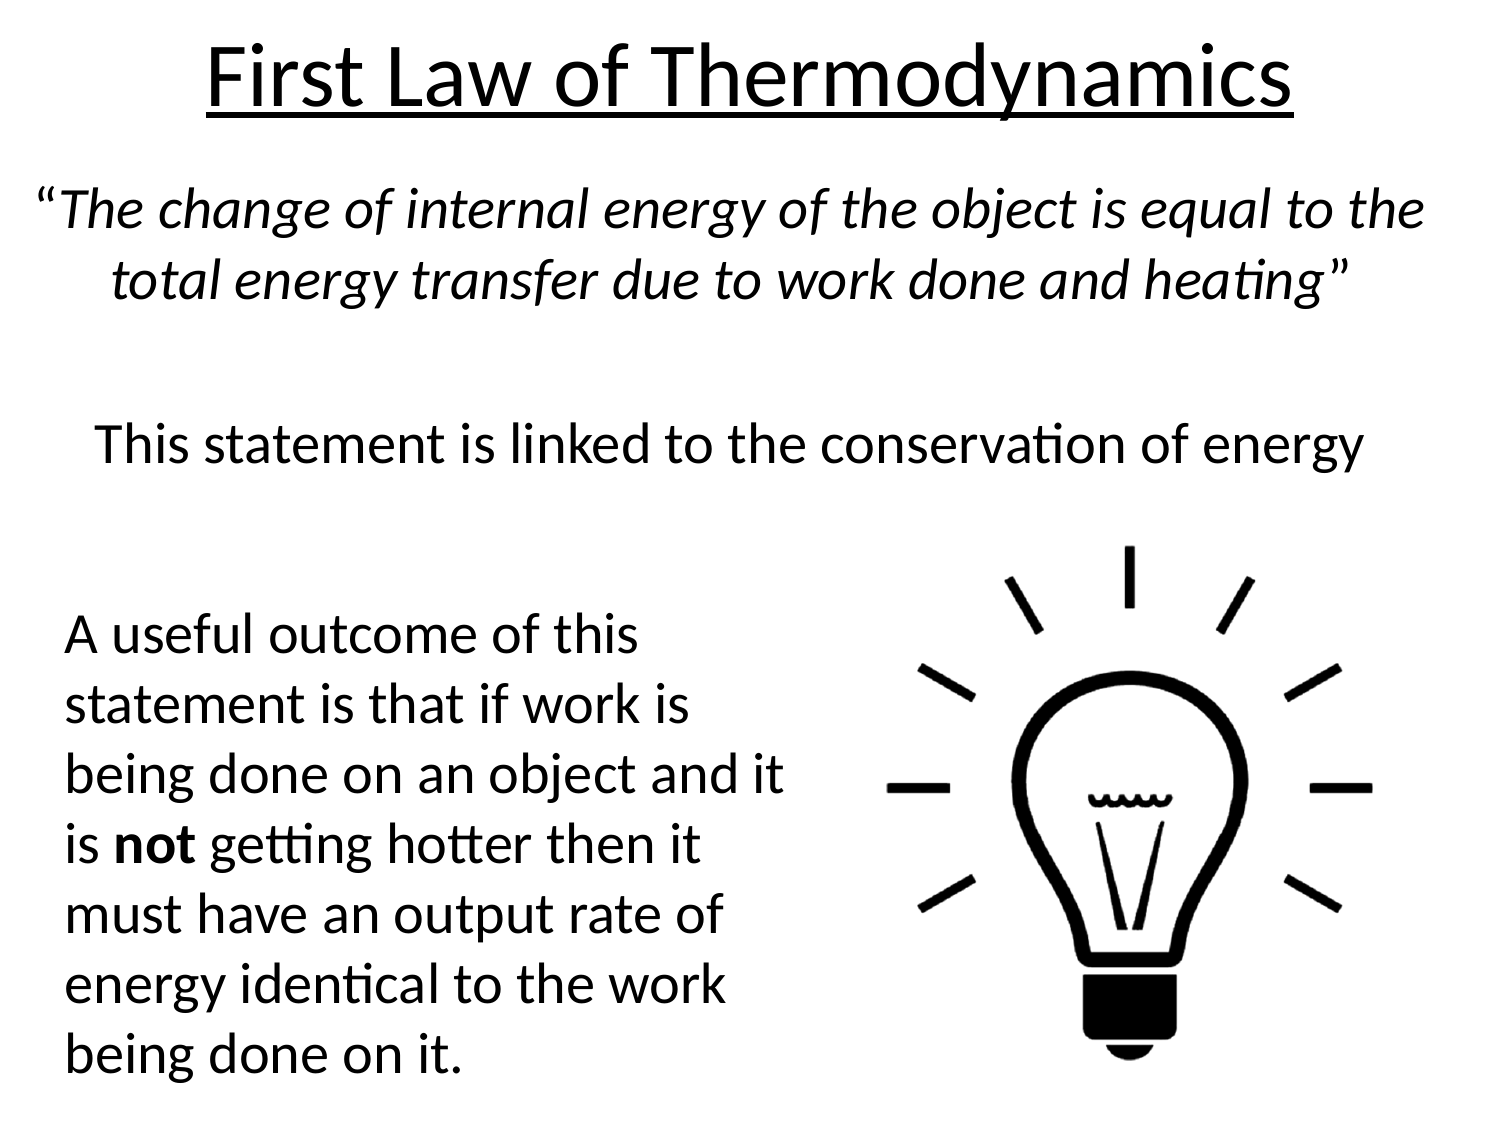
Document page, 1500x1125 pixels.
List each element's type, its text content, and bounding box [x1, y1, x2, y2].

title First Law of Thermodynamics [75, 4, 1425, 135]
text_box A useful outcome of this statement is that if work is being done on an object and it is not getting hotter then it must have an output rate of energy identical to the work being done on it. [49, 587, 813, 1093]
list “The change of internal energy of the object is equal to the total energy transfer due to work done and heating” This statement is linked to the conservation of energy [0, 162, 1463, 575]
picture [849, 511, 1411, 1094]
